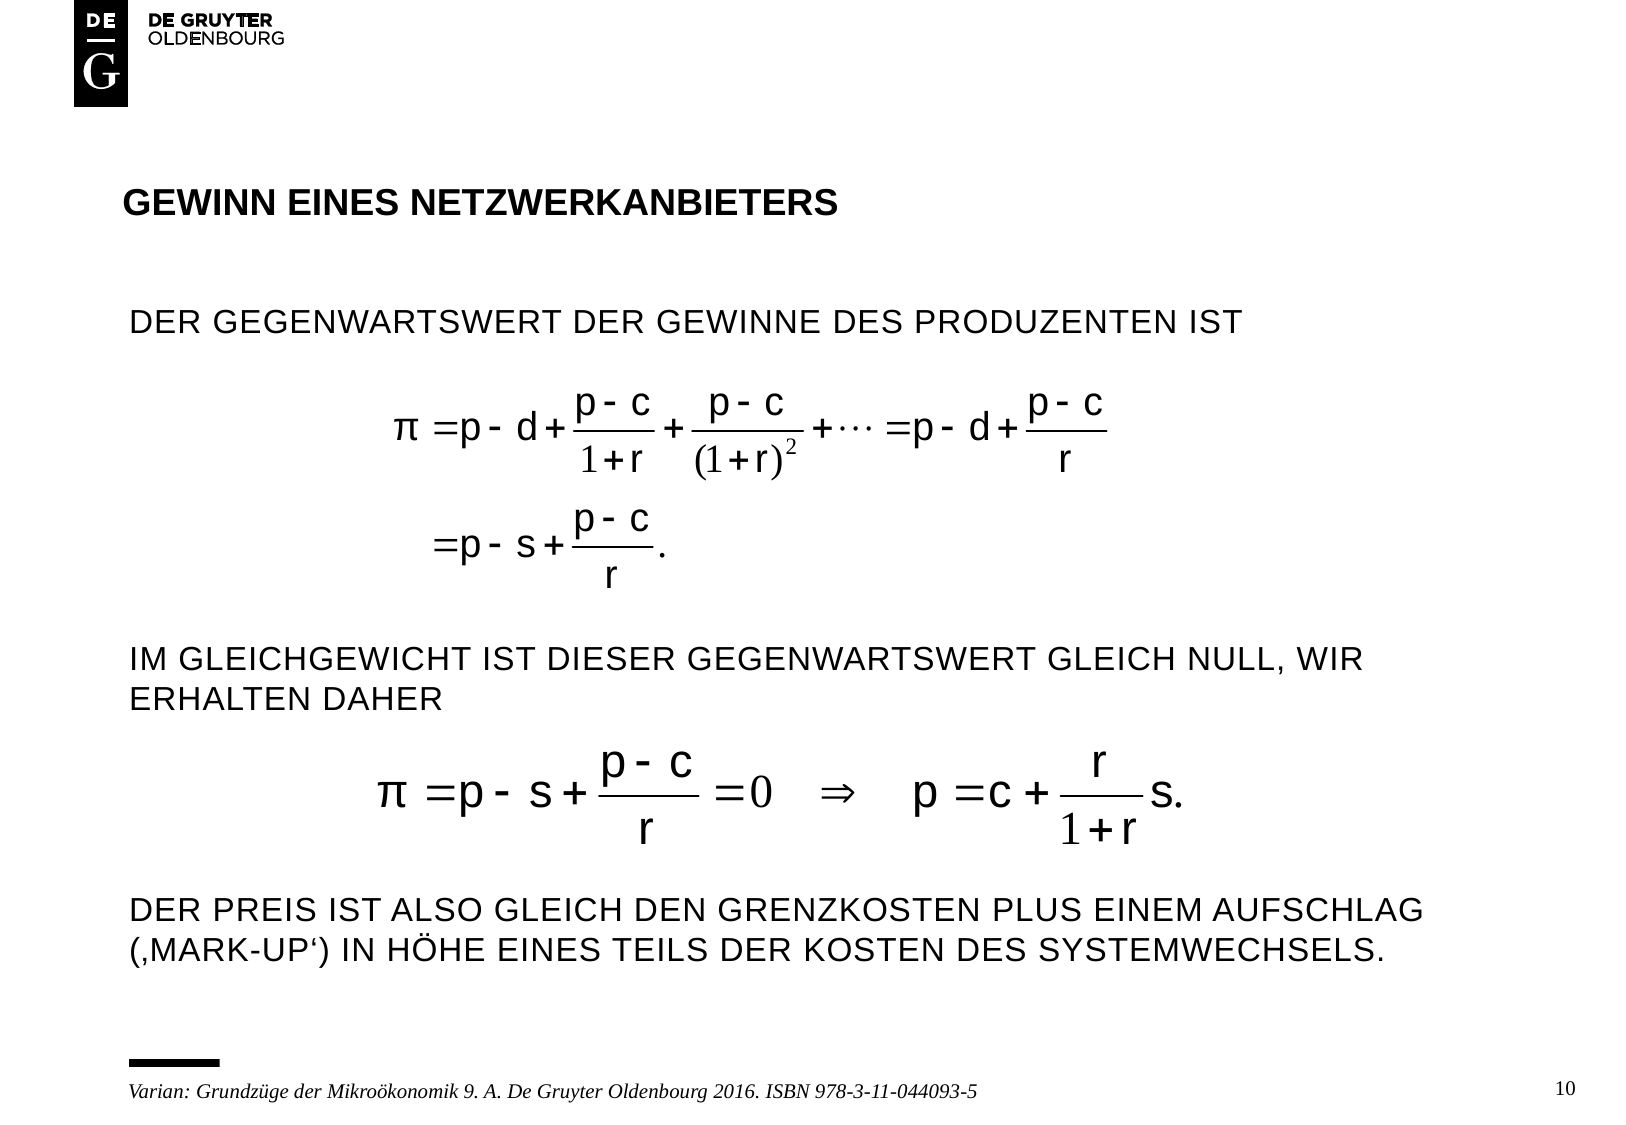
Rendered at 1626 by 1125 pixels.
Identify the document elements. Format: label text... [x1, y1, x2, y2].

slide_number 10 [1554, 1074, 1614, 1104]
list Der gegenwartswert der gewinne des produzenten ist Im gleichgewicht ist dieser gegenwartswert gleich null, wir erhalten daher Der preis ist also gleich den grenzkosten plus einem aufschlag (‚mark-up‘) in höhe eines teils der kosten des systemwechsels. [129, 299, 1556, 994]
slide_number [128, 1077, 1539, 1108]
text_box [368, 732, 1188, 853]
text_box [386, 375, 1114, 595]
title Gewinn eines netzwerkanbieters [122, 178, 1550, 229]
